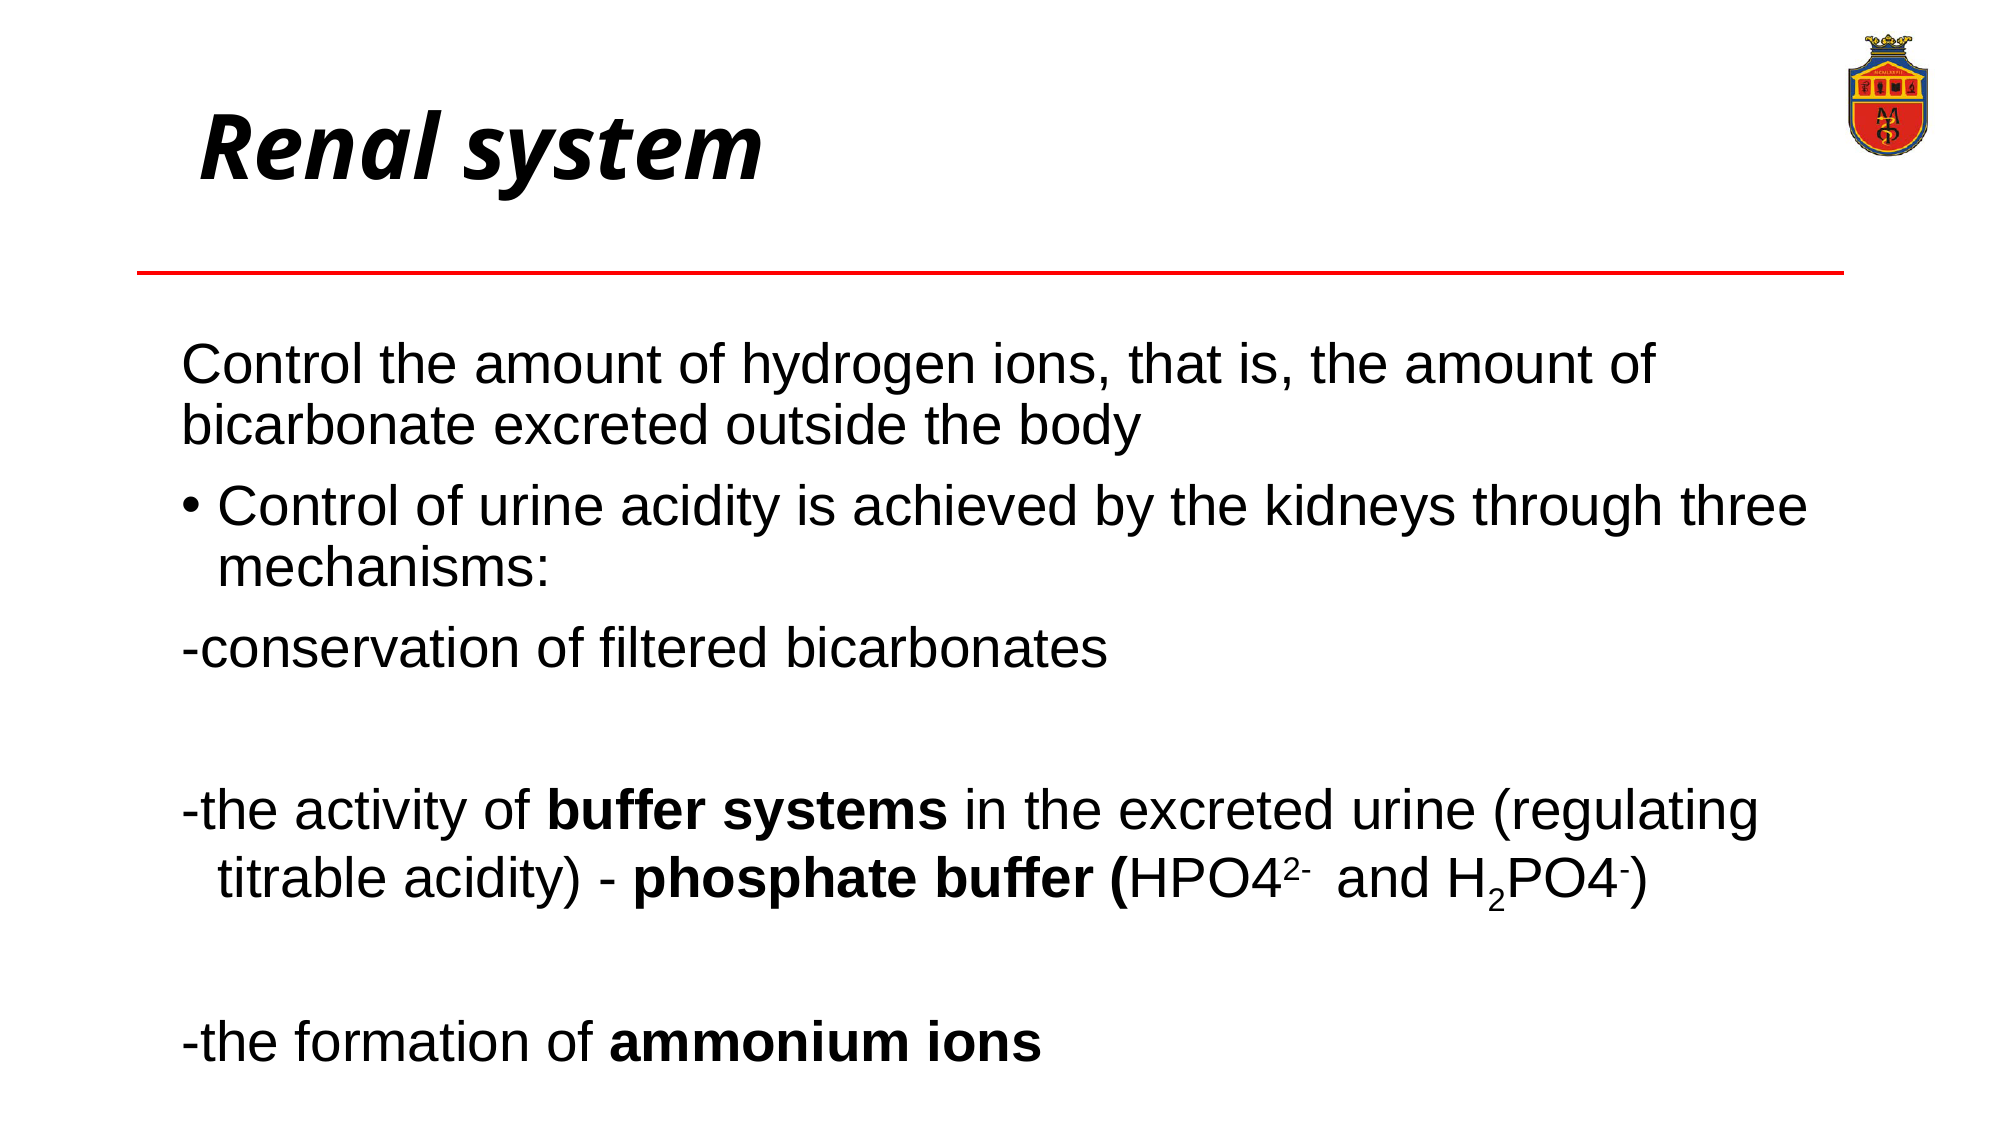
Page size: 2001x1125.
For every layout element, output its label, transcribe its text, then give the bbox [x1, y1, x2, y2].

picture [1794, 16, 1969, 189]
list Control the amount of hydrogen ions, that is, the amount of bicarbonate excreted outside the body Control of urine acidity is achieved by the kidneys through three mechanisms: -conservation of filtered bicarbonates -the activity of buffer systems in the excreted urine (regulating titrable acidity) - phosphate buffer (HPO42- and H2PO4-) -the formation of ammonium ions [166, 327, 1867, 1088]
title Renal system [183, 81, 1884, 207]
